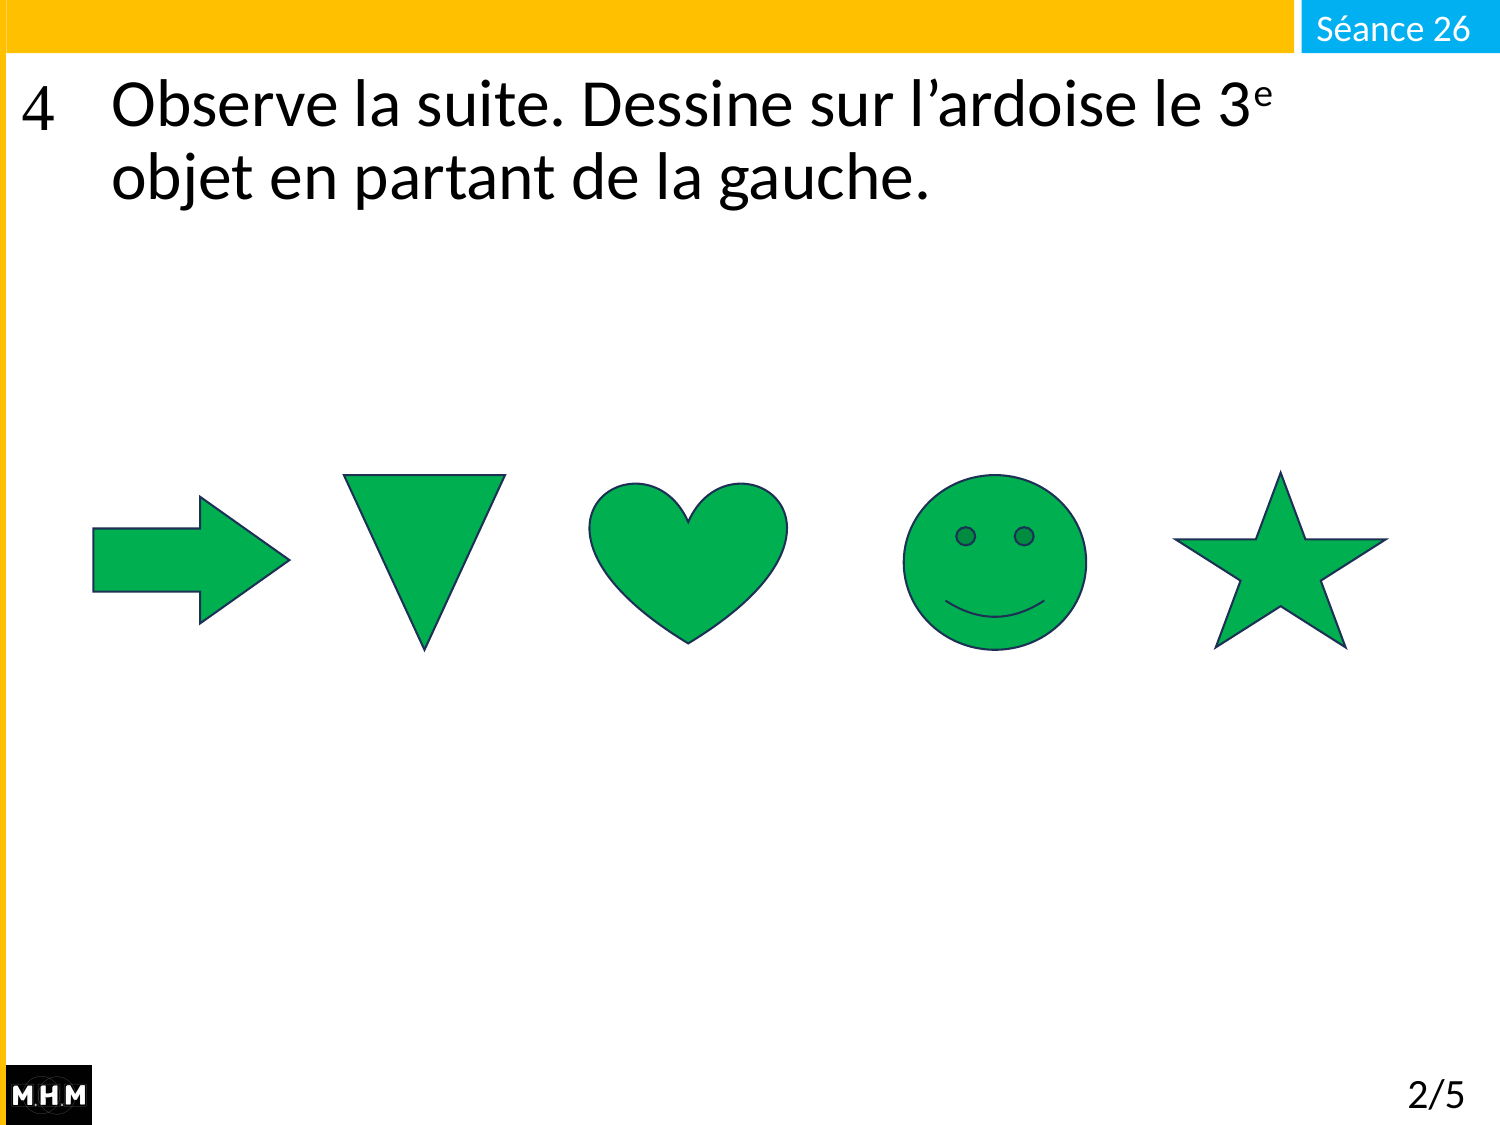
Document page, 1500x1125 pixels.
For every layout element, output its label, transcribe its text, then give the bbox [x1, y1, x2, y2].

text_box [1172, 469, 1390, 650]
title Observe la suite. Dessine sur l’ardoise le 3e objet en partant de la gauche. [96, 60, 1434, 223]
text_box [902, 474, 1088, 651]
text_box [588, 482, 789, 645]
picture [6, 1065, 92, 1125]
list 2/5 [1373, 1064, 1500, 1125]
text_box [342, 474, 507, 653]
text_box [92, 494, 292, 626]
